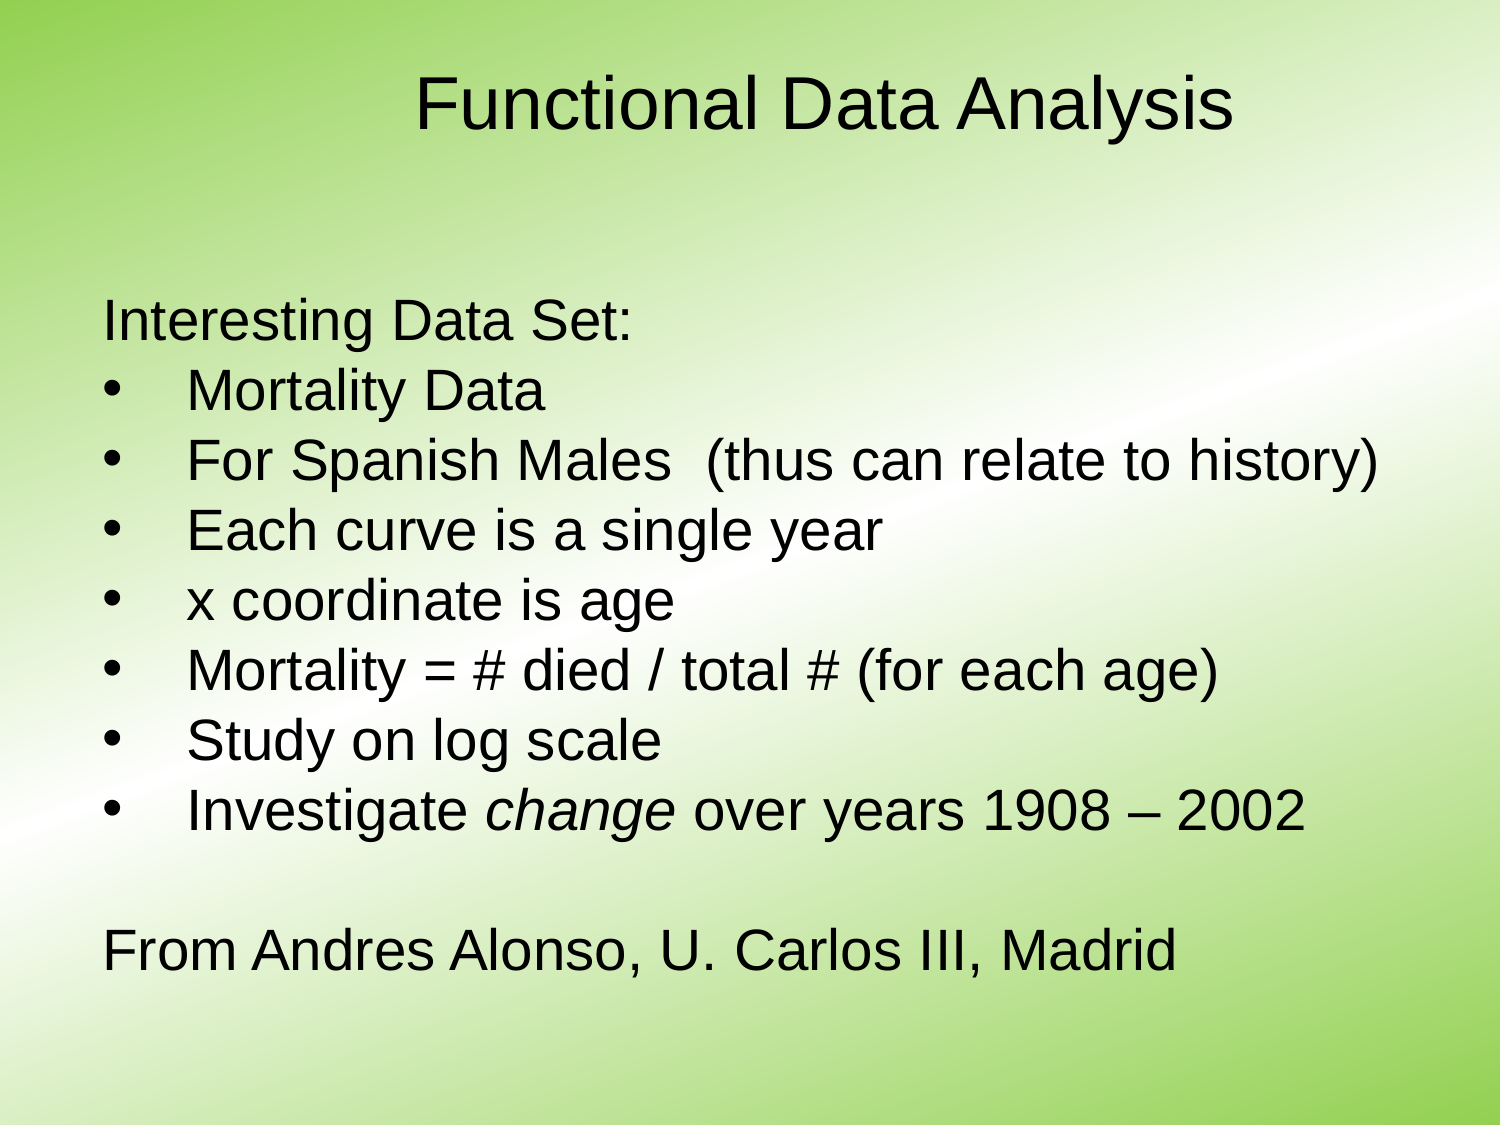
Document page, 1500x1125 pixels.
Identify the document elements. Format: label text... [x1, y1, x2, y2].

text_box Interesting Data Set: Mortality Data For Spanish Males (thus can relate to history) Each curve is a single year x coordinate is age Mortality = # died / total # (for each age) Study on log scale Investigate change over years 1908 – 2002 From Andres Alonso, U. Carlos III, Madrid [87, 275, 1425, 1060]
title Functional Data Analysis [187, 37, 1463, 163]
